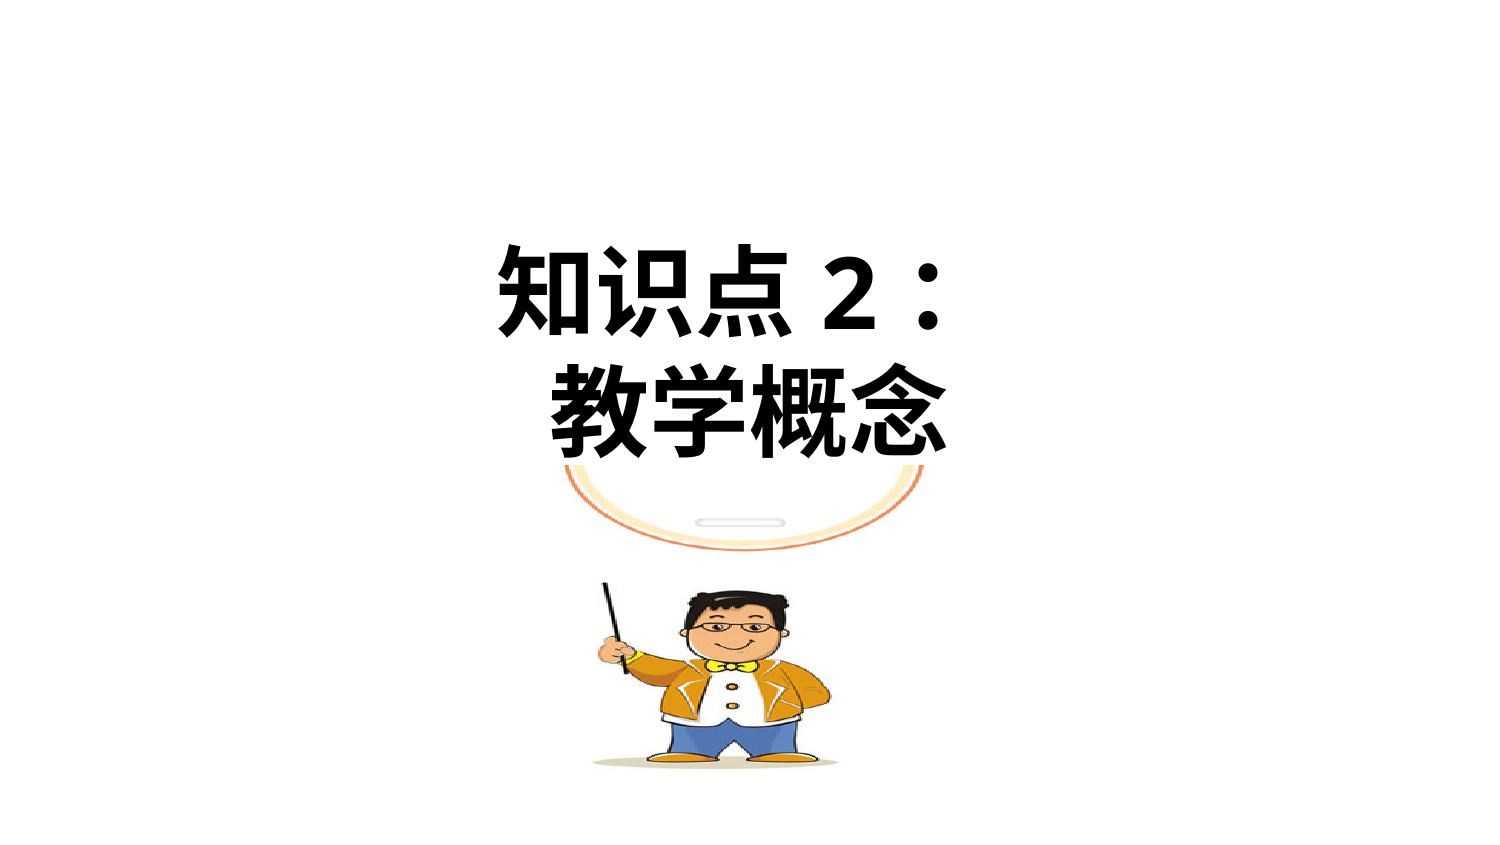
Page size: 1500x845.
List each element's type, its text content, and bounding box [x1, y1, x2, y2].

picture [522, 465, 926, 788]
title 知识点2： 教学概念 [40, 234, 1460, 466]
